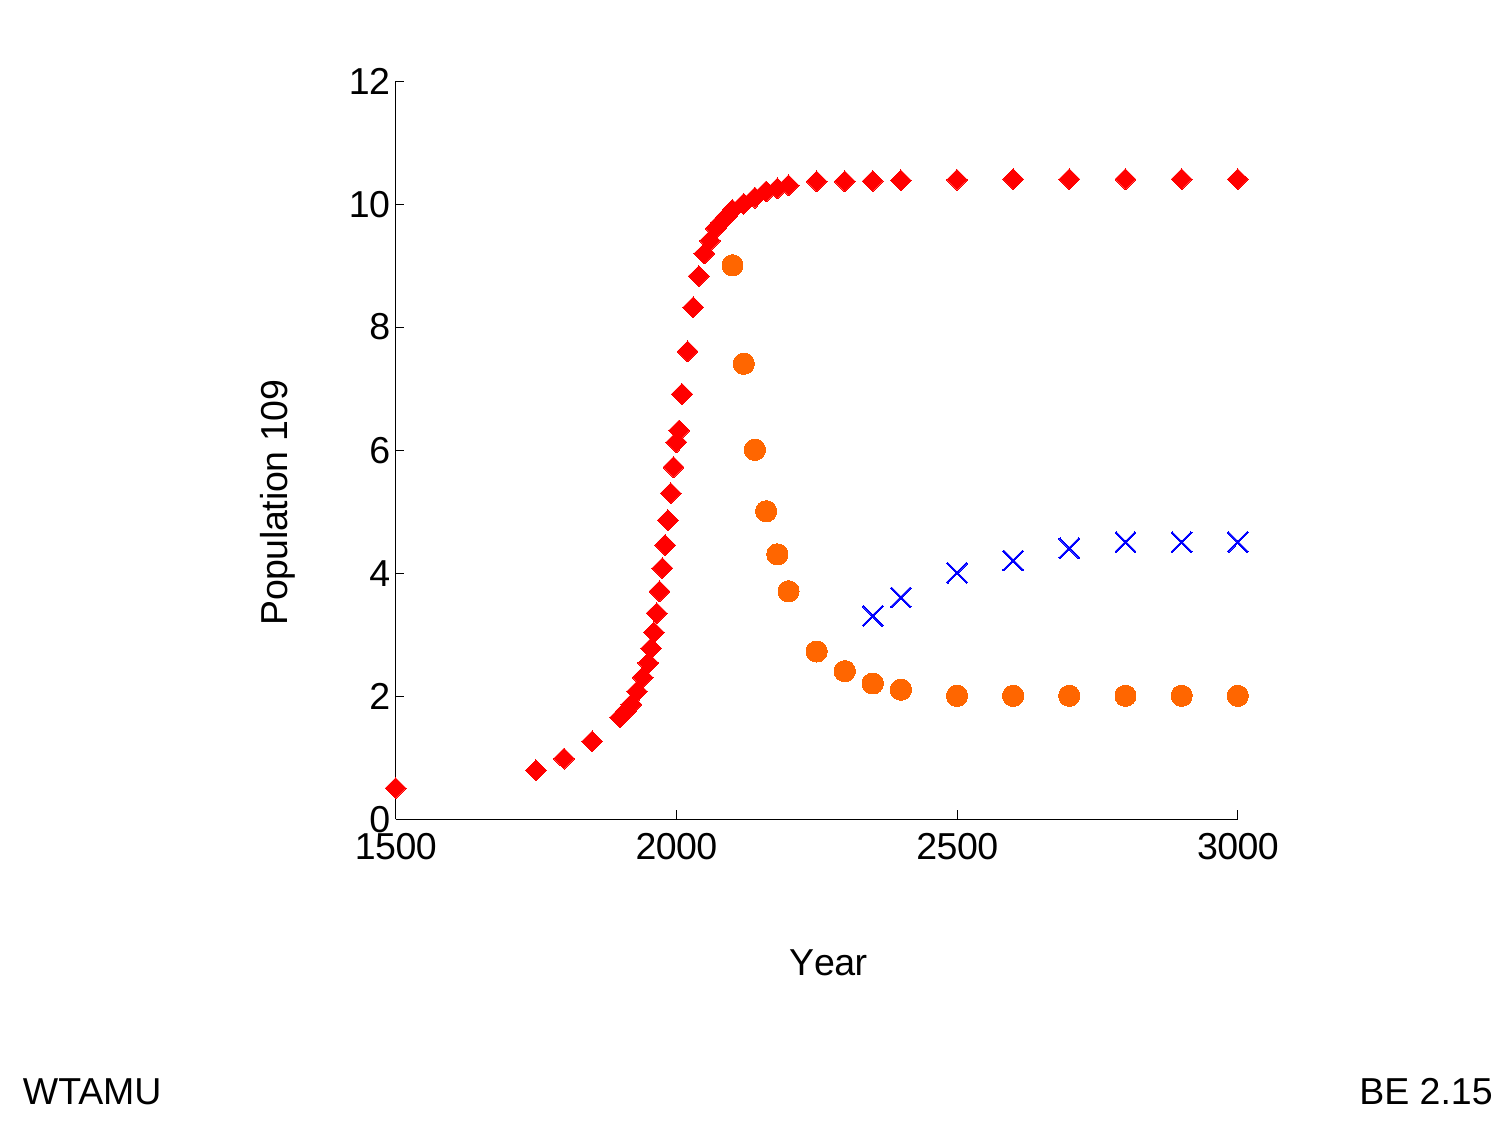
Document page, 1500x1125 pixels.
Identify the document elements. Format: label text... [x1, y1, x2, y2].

text_box BE 2.15 [1321, 1060, 1500, 1120]
chart [201, 32, 1322, 1019]
text_box WTAMU [15, 1060, 170, 1120]
